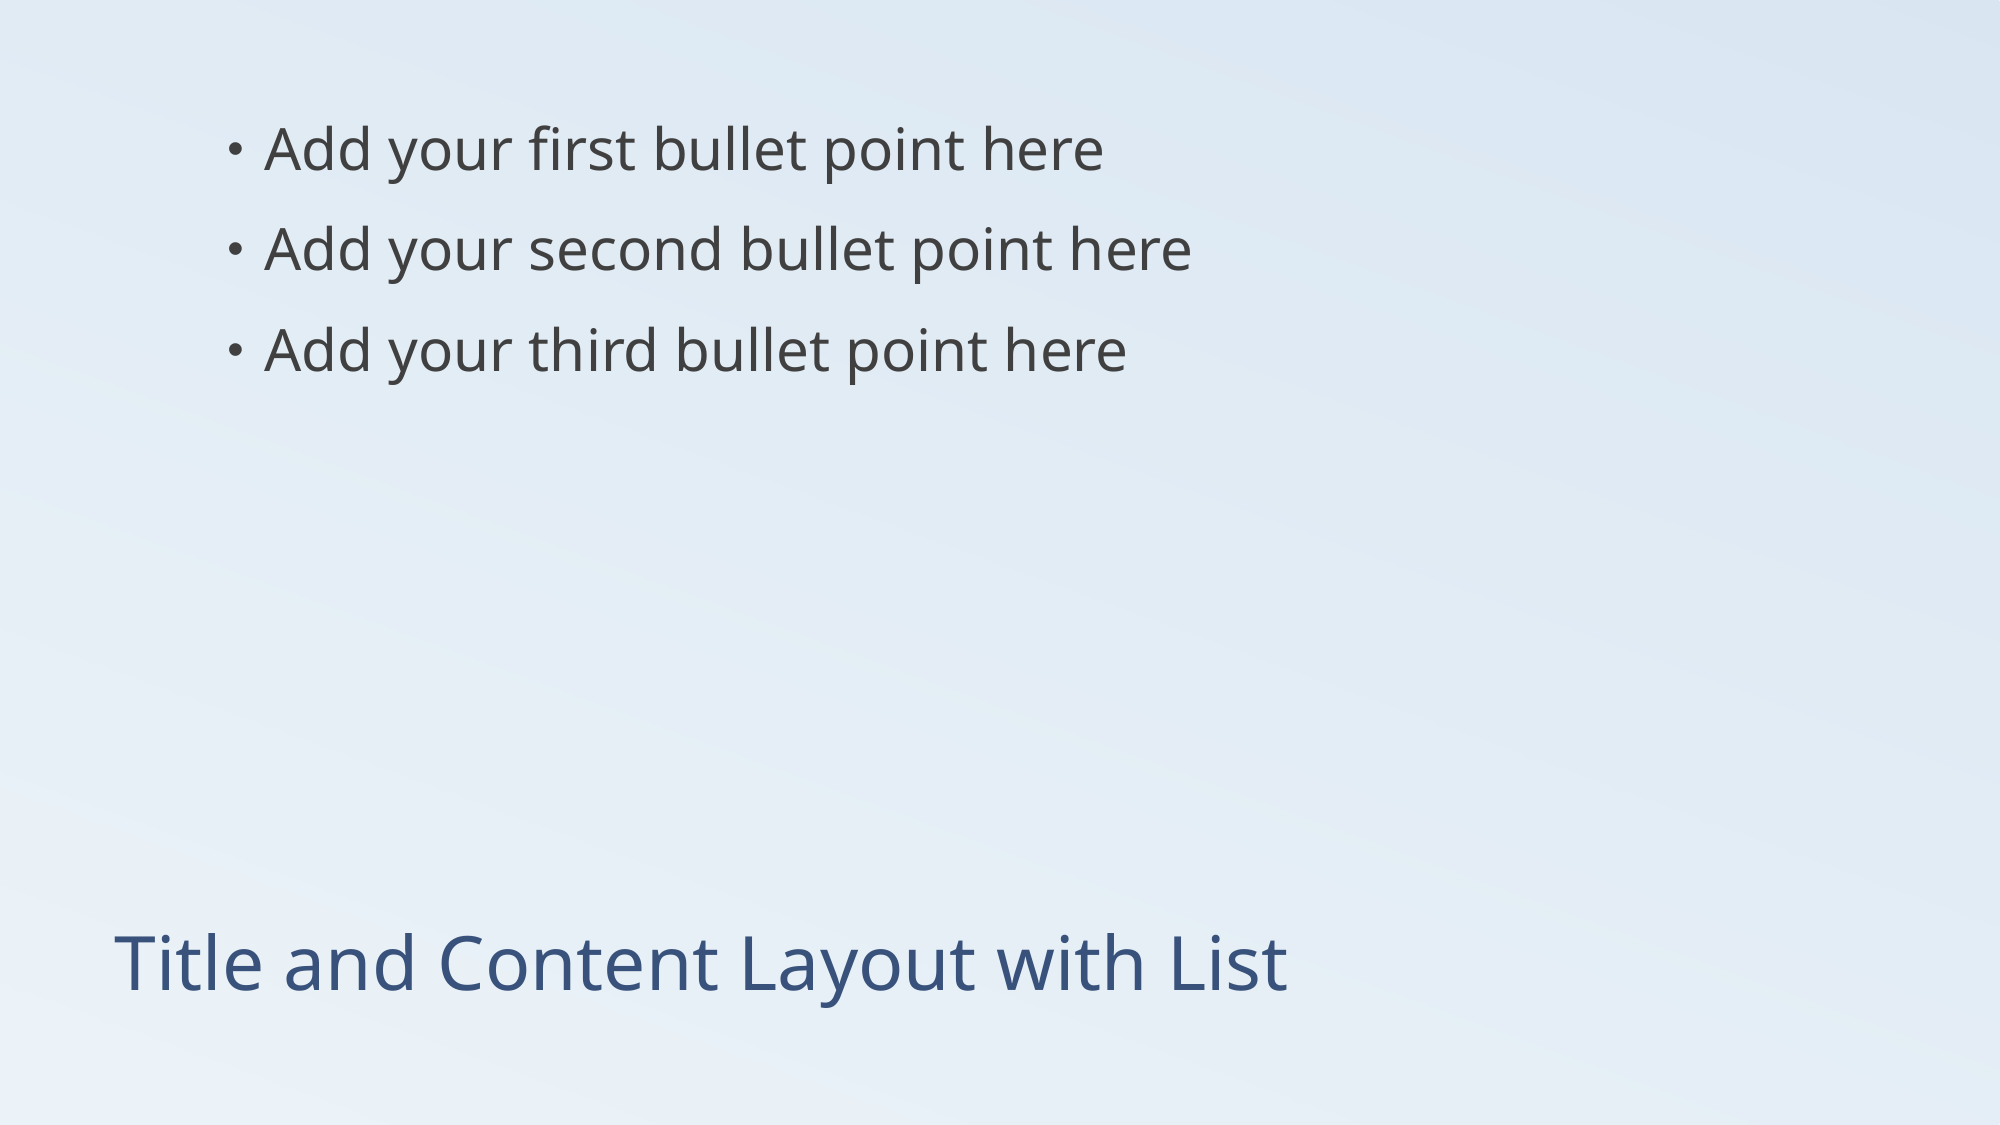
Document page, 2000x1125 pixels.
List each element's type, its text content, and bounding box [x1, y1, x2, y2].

title Title and Content Layout with List [99, 837, 1900, 1013]
list Add your first bullet point here Add your second bullet point here Add your third bullet point here [212, 112, 1900, 800]
